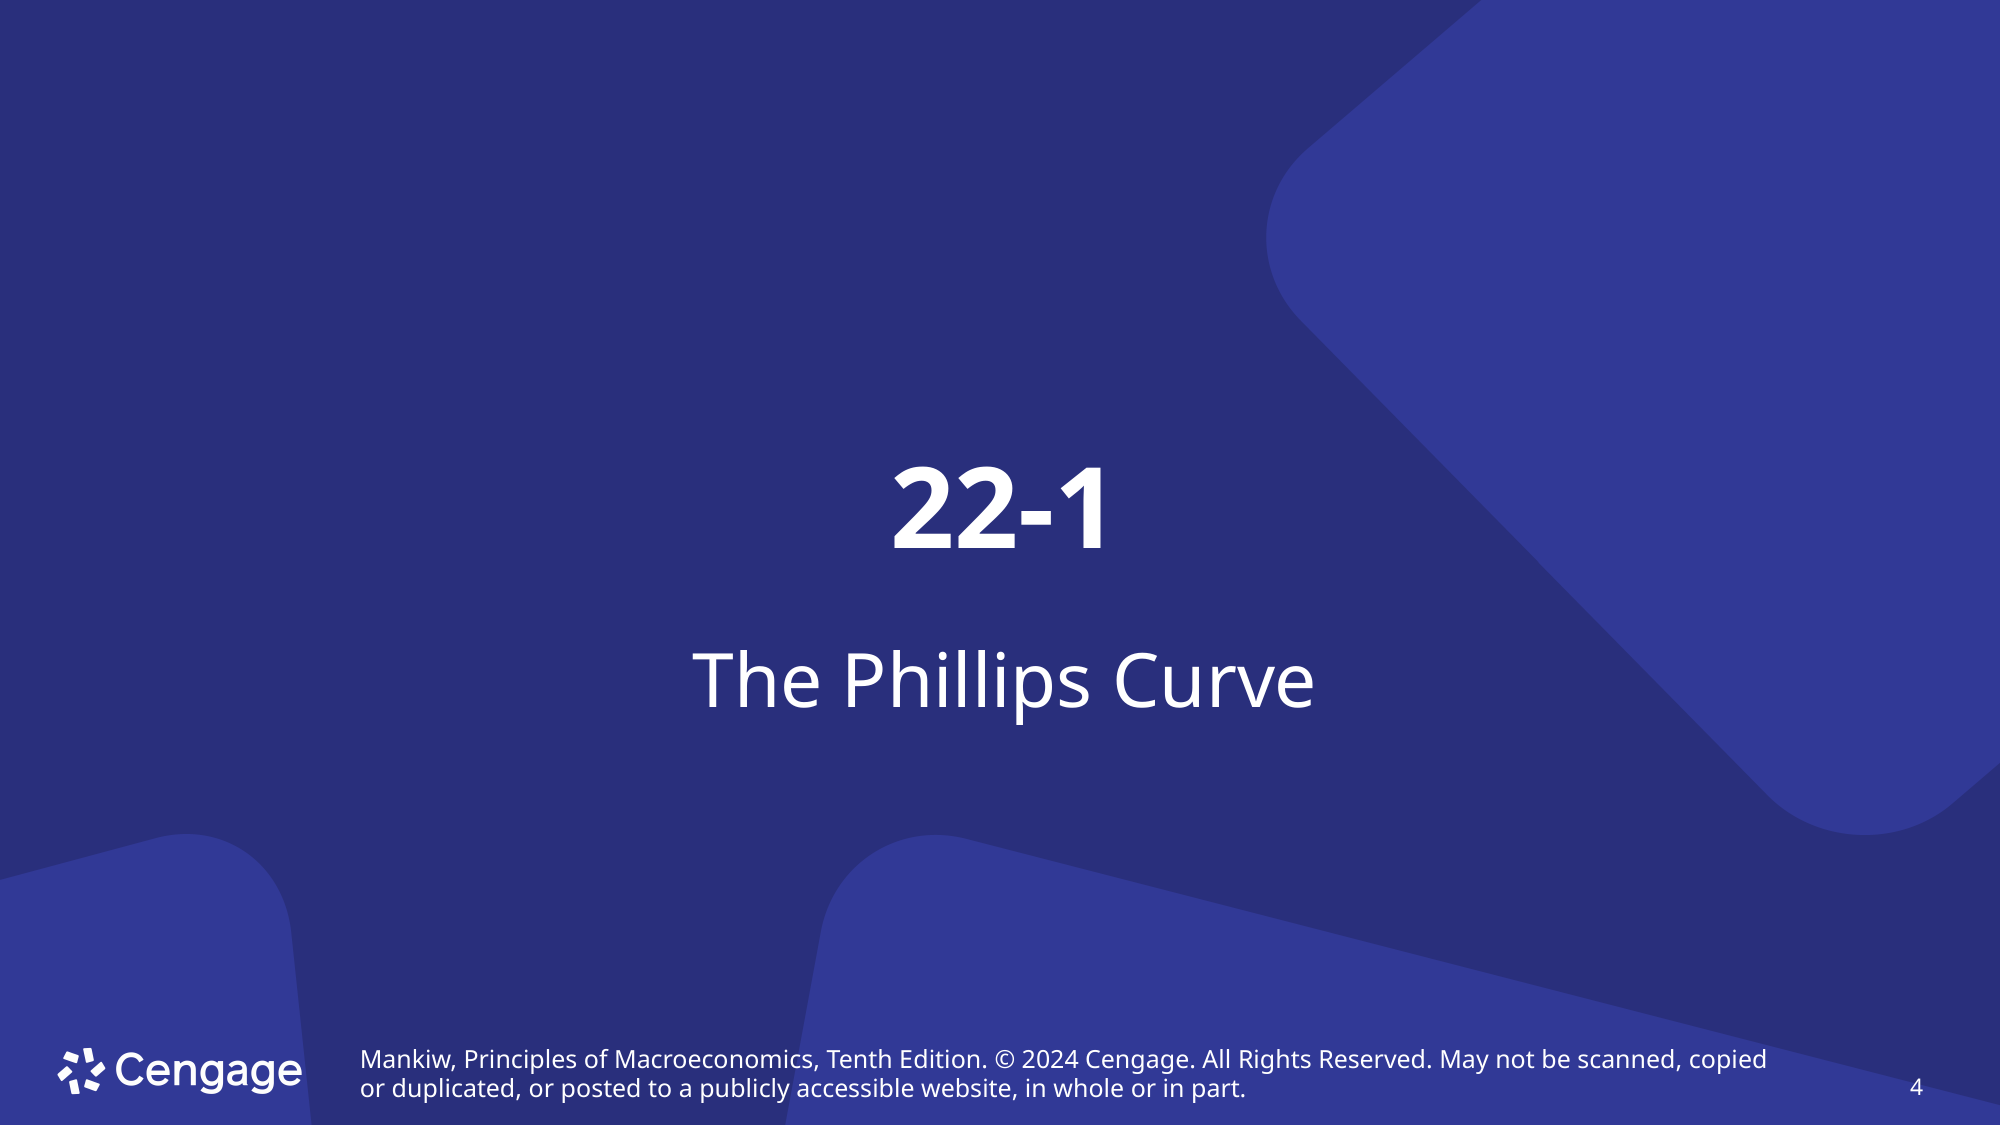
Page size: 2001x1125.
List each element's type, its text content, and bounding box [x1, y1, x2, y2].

subtitle The Phillips Curve [150, 624, 1860, 859]
picture [0, 0, 2000, 1125]
title 22-1 [150, 189, 1860, 581]
